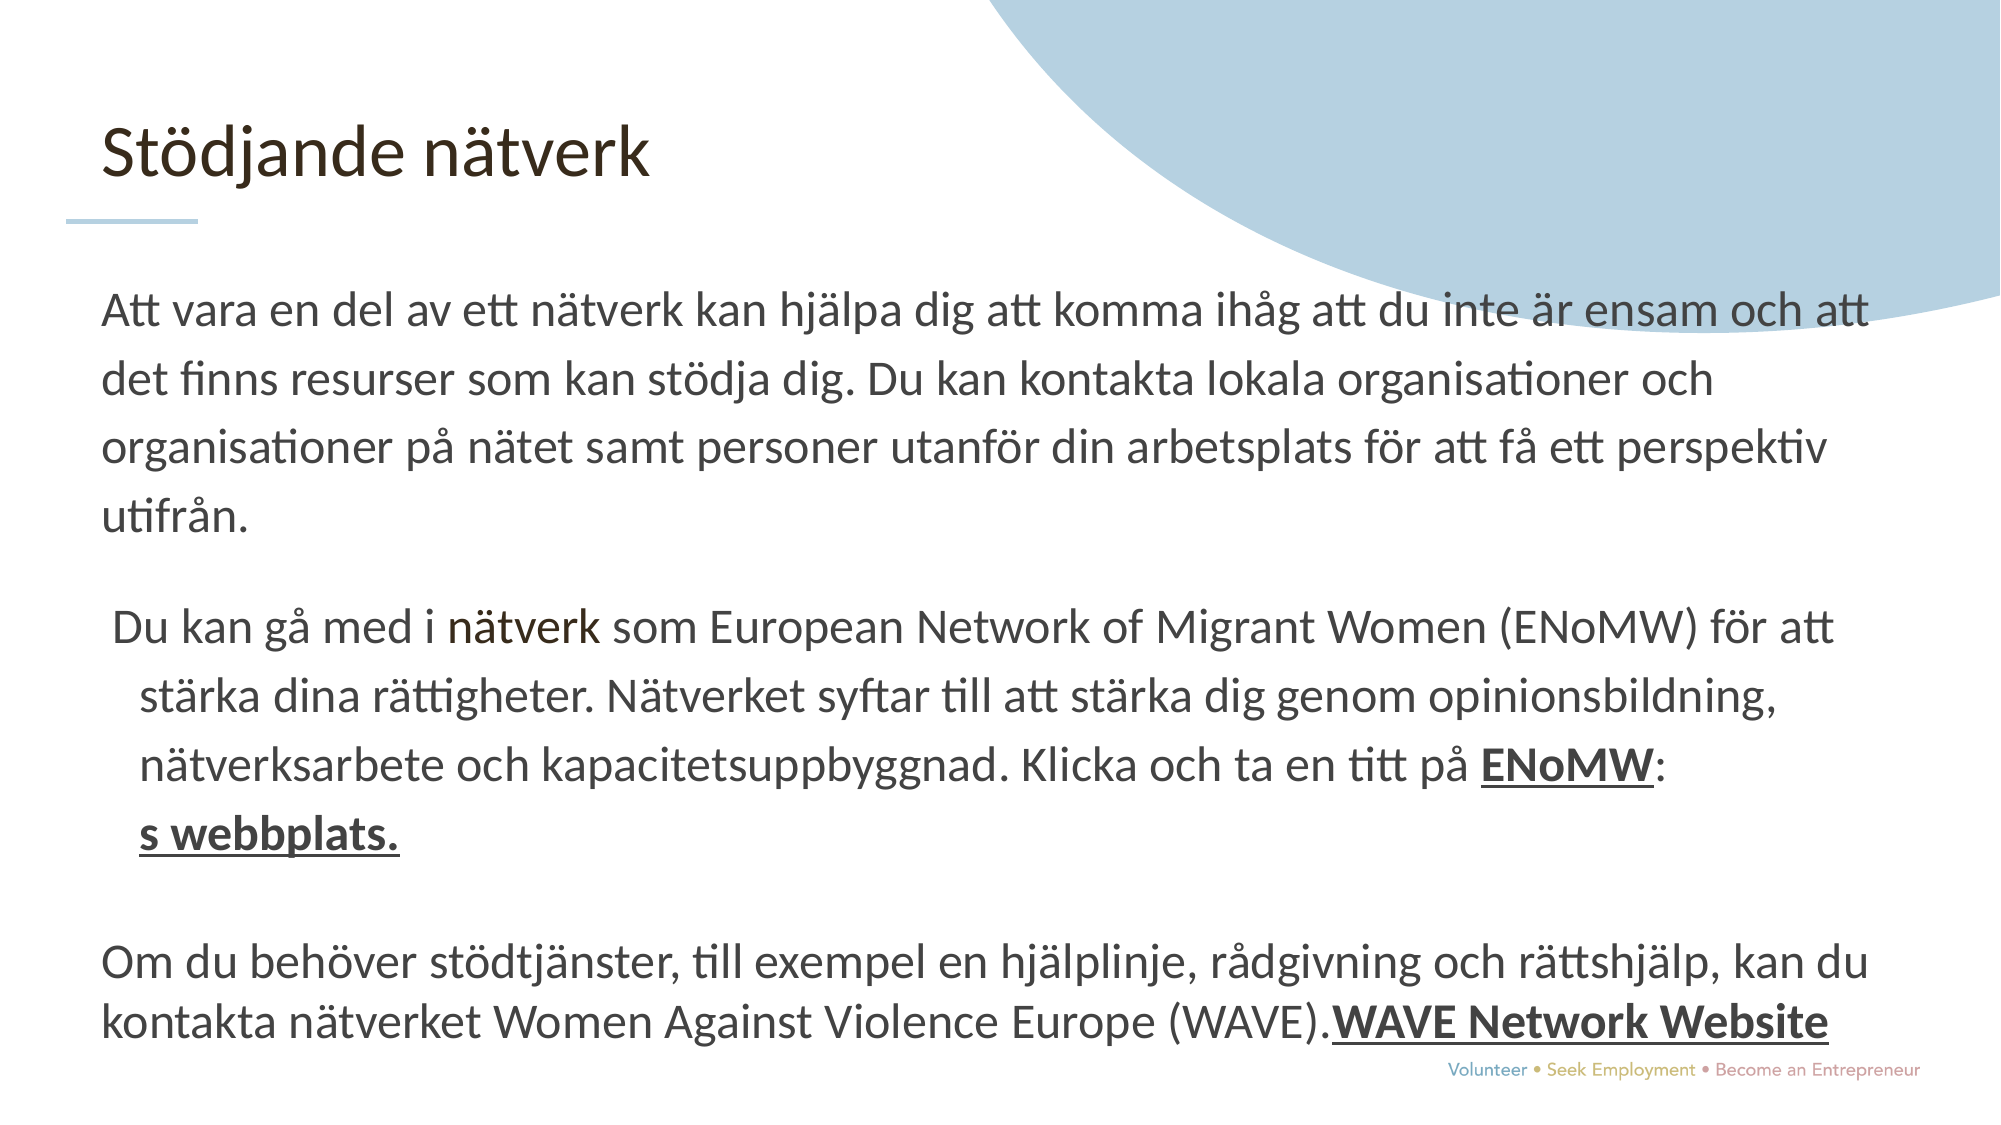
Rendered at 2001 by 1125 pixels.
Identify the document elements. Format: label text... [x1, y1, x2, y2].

text_box [66, 219, 198, 224]
list Att vara en del av ett nätverk kan hjälpa dig att komma ihåg att du inte är ensam och att det finns resurser som kan stödja dig. Du kan kontakta lokala organisationer och organisationer på nätet samt personer utanför din arbetsplats för att få ett perspektiv utifrån. Du kan gå med i nätverk som European Network of Migrant Women (ENoMW) för att stärka dina rättigheter. Nätverket syftar till att stärka dig genom opinionsbildning, nätverksarbete och kapacitetsuppbyggnad. Klicka och ta en titt på ENoMW:s webbplats. Om du behöver stödtjänster, till exempel en hjälplinje, rådgivning och rättshjälp, kan du kontakta nätverket Women Against Violence Europe (WAVE).WAVE Network Website [86, 259, 1928, 973]
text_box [754, 0, 2000, 453]
picture [1418, 1046, 1971, 1103]
list Stödjande nätverk [86, 105, 754, 201]
